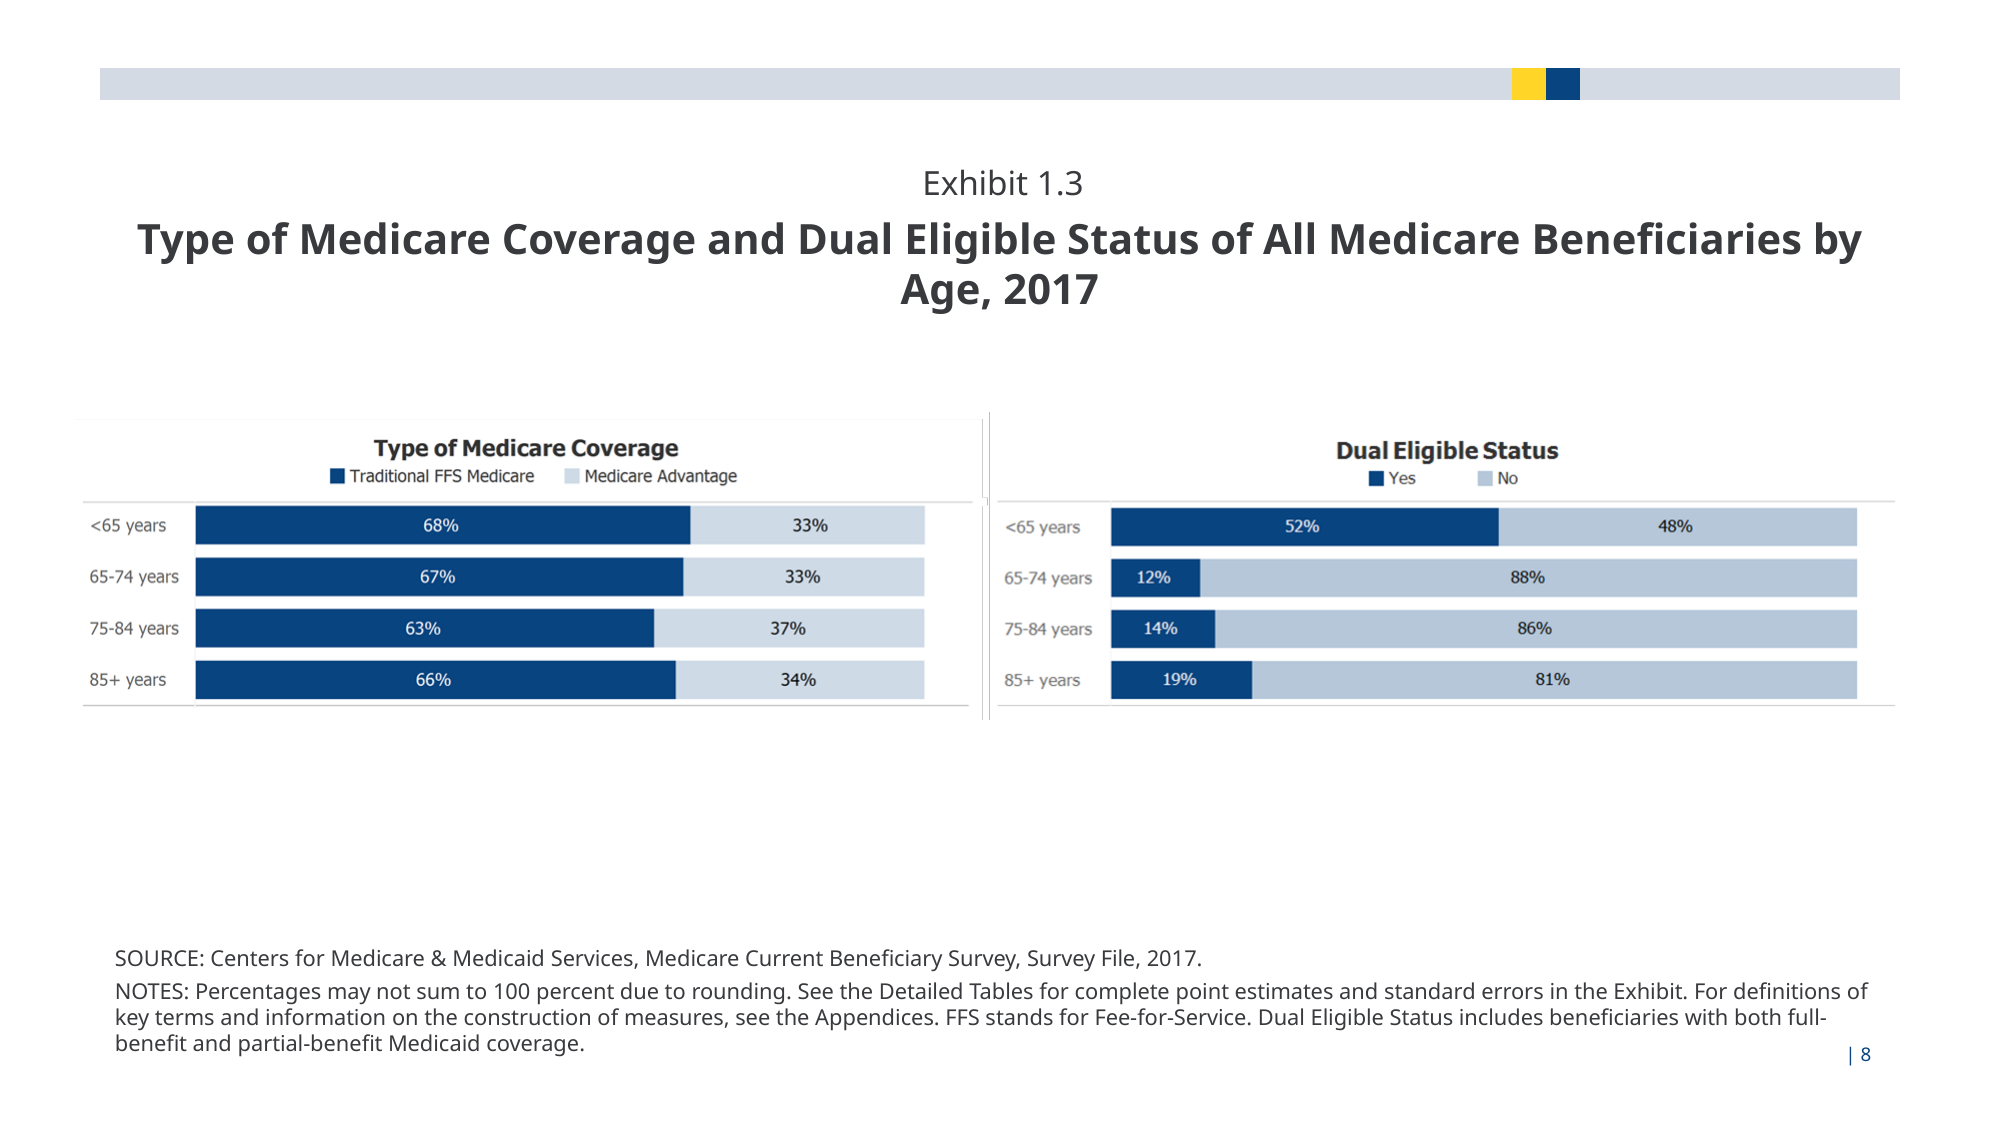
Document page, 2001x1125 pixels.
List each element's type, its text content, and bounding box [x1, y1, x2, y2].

title Exhibit 1.3 [99, 154, 1900, 213]
list SOURCE: Centers for Medicare & Medicaid Services, Medicare Current Beneficiary Survey, Survey File, 2017. NOTES: Percentages may not sum to 100 percent due to rounding. See the Detailed Tables for complete point estimates and standard errors in the Exhibit. For definitions of key terms and information on the construction of measures, see the Appendices. FFS stands for Fee-for-Service. Dual Eligible Status includes beneficiaries with both full-benefit and partial-benefit Medicaid coverage. [99, 937, 1900, 1075]
picture [74, 412, 1910, 720]
list Type of Medicare Coverage and Dual Eligible Status of All Medicare Beneficiaries by Age, 2017 [99, 213, 1900, 300]
